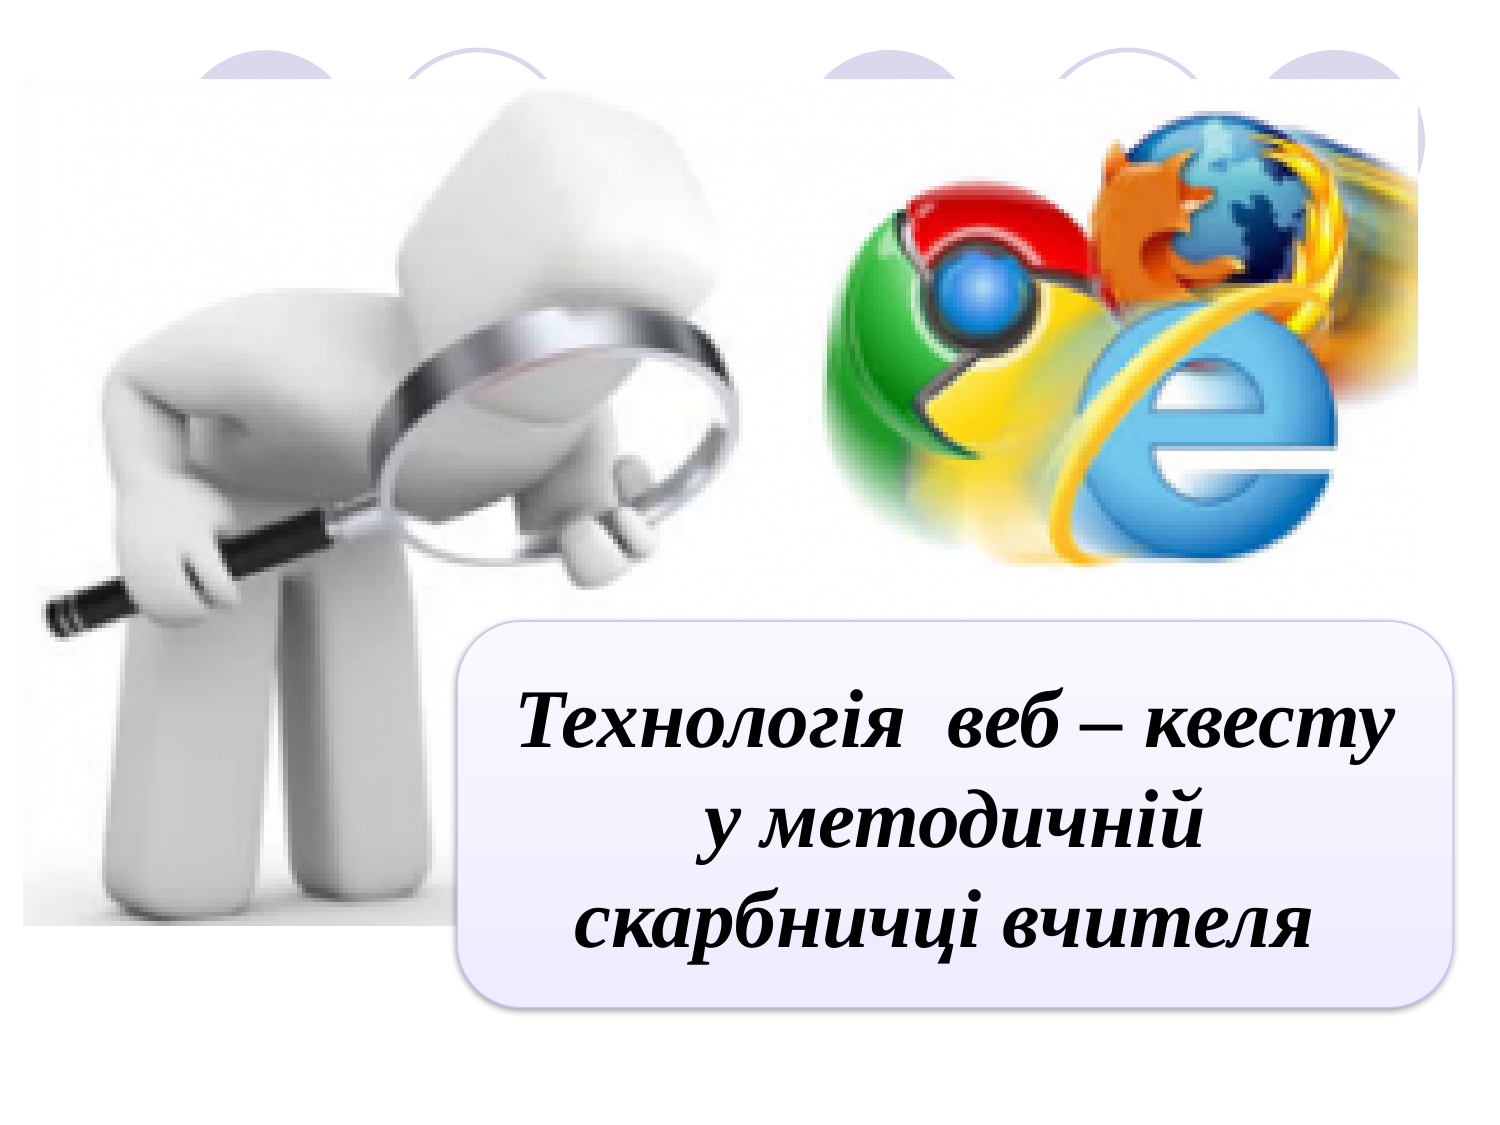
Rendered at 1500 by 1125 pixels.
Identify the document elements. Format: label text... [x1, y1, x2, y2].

picture [23, 79, 1419, 926]
text_box Технологія веб – квесту у методичній скарбничці вчителя [456, 630, 1454, 1009]
